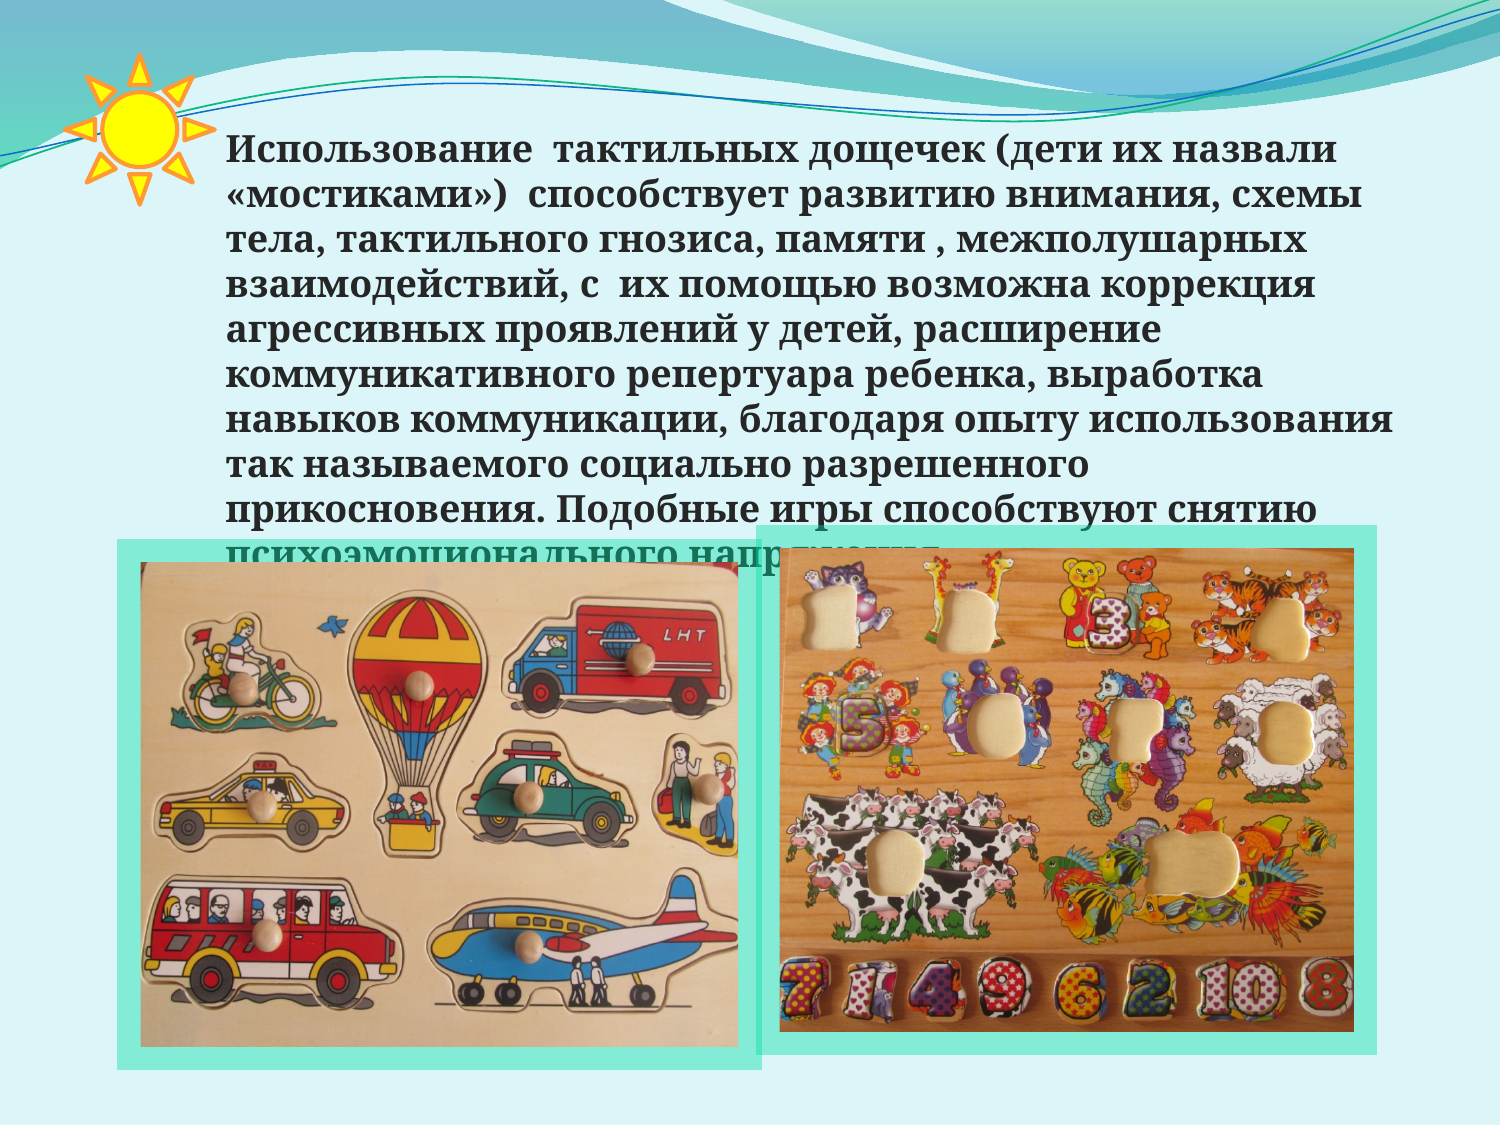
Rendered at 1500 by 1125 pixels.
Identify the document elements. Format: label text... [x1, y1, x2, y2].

text_box [62, 116, 98, 143]
text_box [84, 74, 118, 108]
picture [1313, 548, 1354, 1032]
text_box [100, 90, 180, 170]
picture [686, 562, 739, 1047]
text_box [127, 52, 153, 87]
picture [140, 562, 192, 1047]
text_box [84, 151, 118, 185]
picture [196, 505, 682, 1104]
text_box [127, 172, 153, 207]
picture [825, 502, 1309, 1078]
text_box [161, 74, 195, 108]
text_box [182, 116, 217, 143]
text_box [161, 151, 195, 185]
text_box Использование тактильных дощечек (дети их назвали «мостиками») способствует развитию внимания, схемы тела, тактильного гнозиса, памяти , межполушарных взаимодействий, с их помощью возможна коррекция агрессивных проявлений у детей, расширение коммуникативного репертуара ребенка, выработка навыков коммуникации, благодаря опыту использования так называемого социально разрешенного прикосновения. Подобные игры способствуют снятию психоэмоционального напряжения. [210, 117, 1447, 582]
picture [779, 548, 820, 1032]
